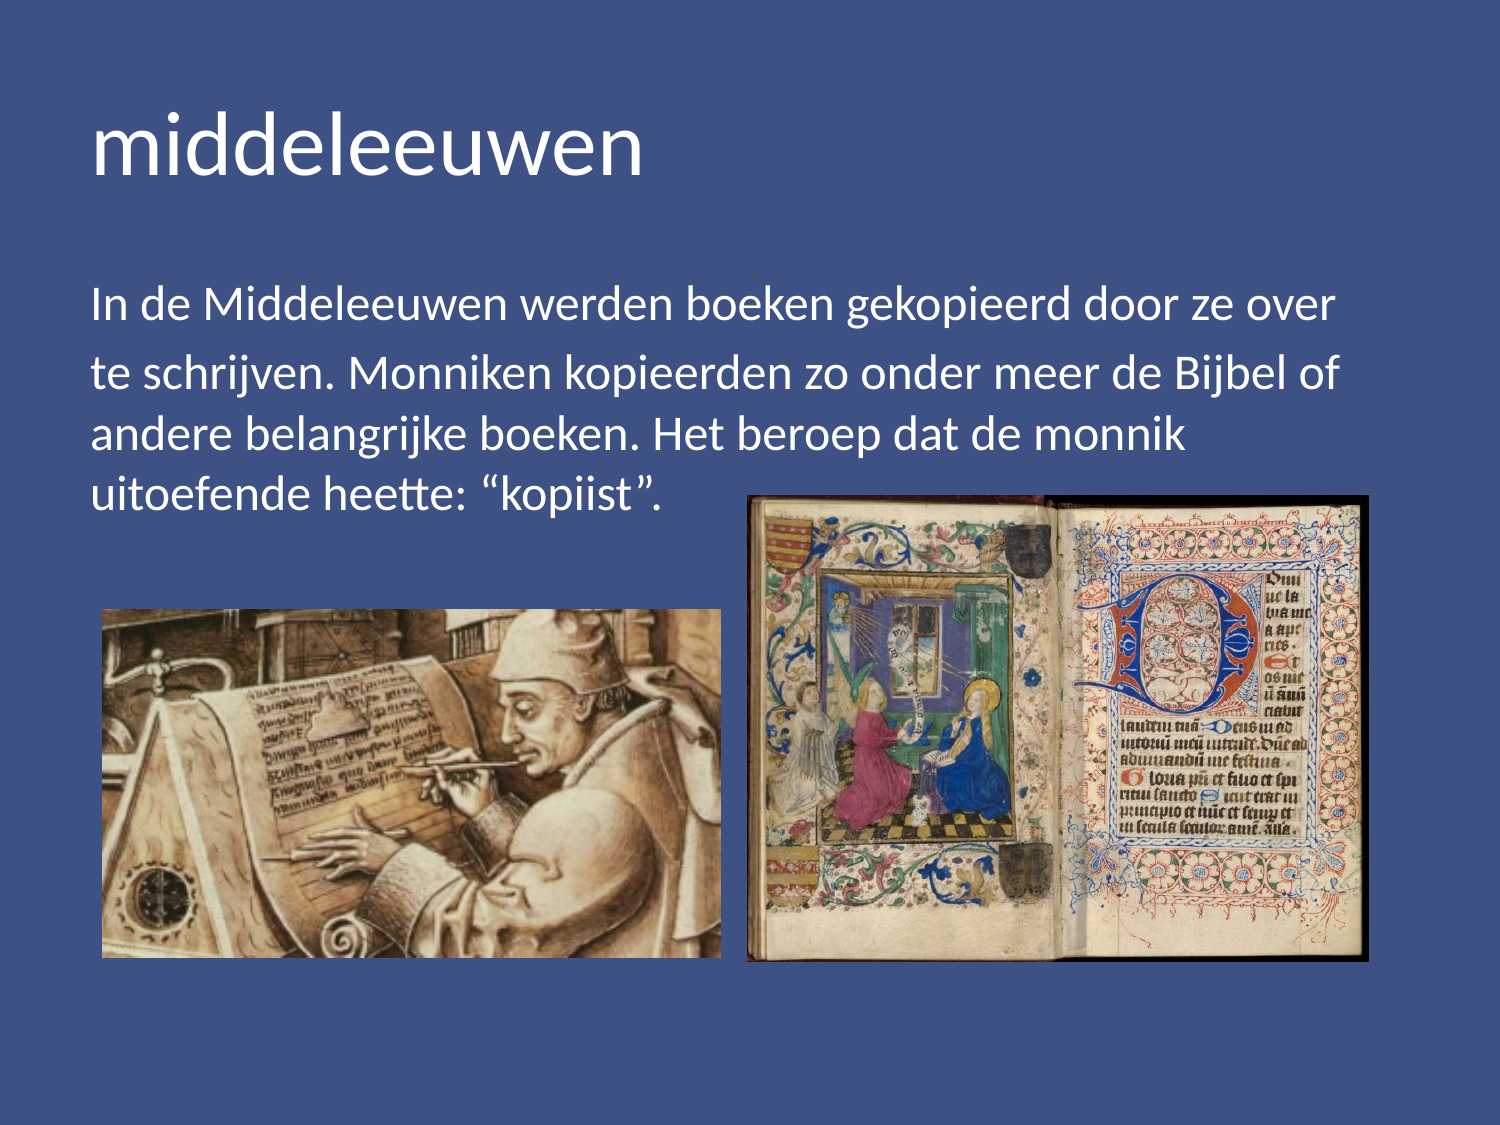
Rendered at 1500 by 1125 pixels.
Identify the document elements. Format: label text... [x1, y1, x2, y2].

picture [101, 609, 721, 958]
list In de Middeleeuwen werden boeken gekopieerd door ze over te schrijven. Monniken kopieerden zo onder meer de Bijbel of andere belangrijke boeken. Het beroep dat de monnik uitoefende heette: “kopiist”. [75, 262, 1425, 1005]
title middeleeuwen [75, 45, 1425, 233]
picture [747, 495, 1370, 962]
